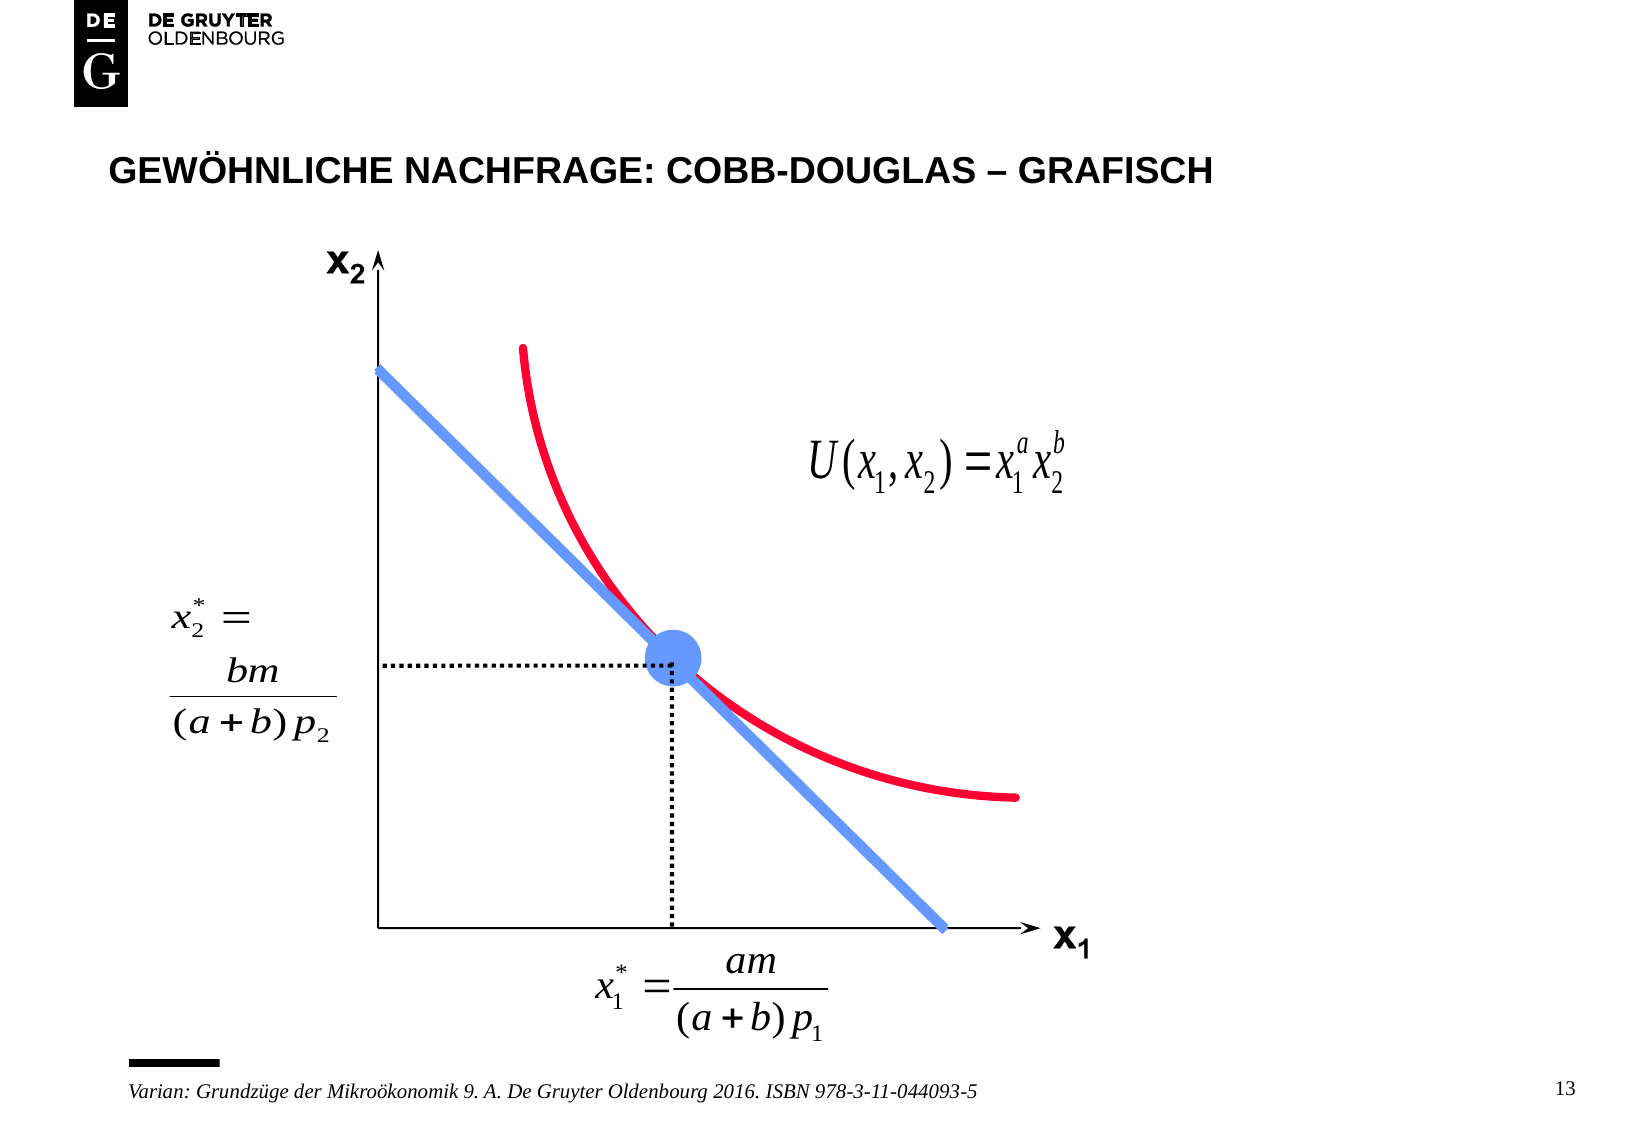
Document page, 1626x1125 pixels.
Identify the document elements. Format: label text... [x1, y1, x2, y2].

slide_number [128, 1077, 1539, 1108]
picture [1026, 894, 1109, 984]
text_box [522, 307, 1028, 798]
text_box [804, 416, 1072, 503]
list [299, 218, 382, 308]
slide_number 13 [1554, 1074, 1614, 1104]
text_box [162, 588, 348, 751]
title Gewöhnliche Nachfrage: Cobb-Douglas – grafisch [108, 145, 1535, 228]
text_box [1019, 921, 1026, 927]
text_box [586, 934, 837, 1051]
text_box [644, 629, 702, 687]
